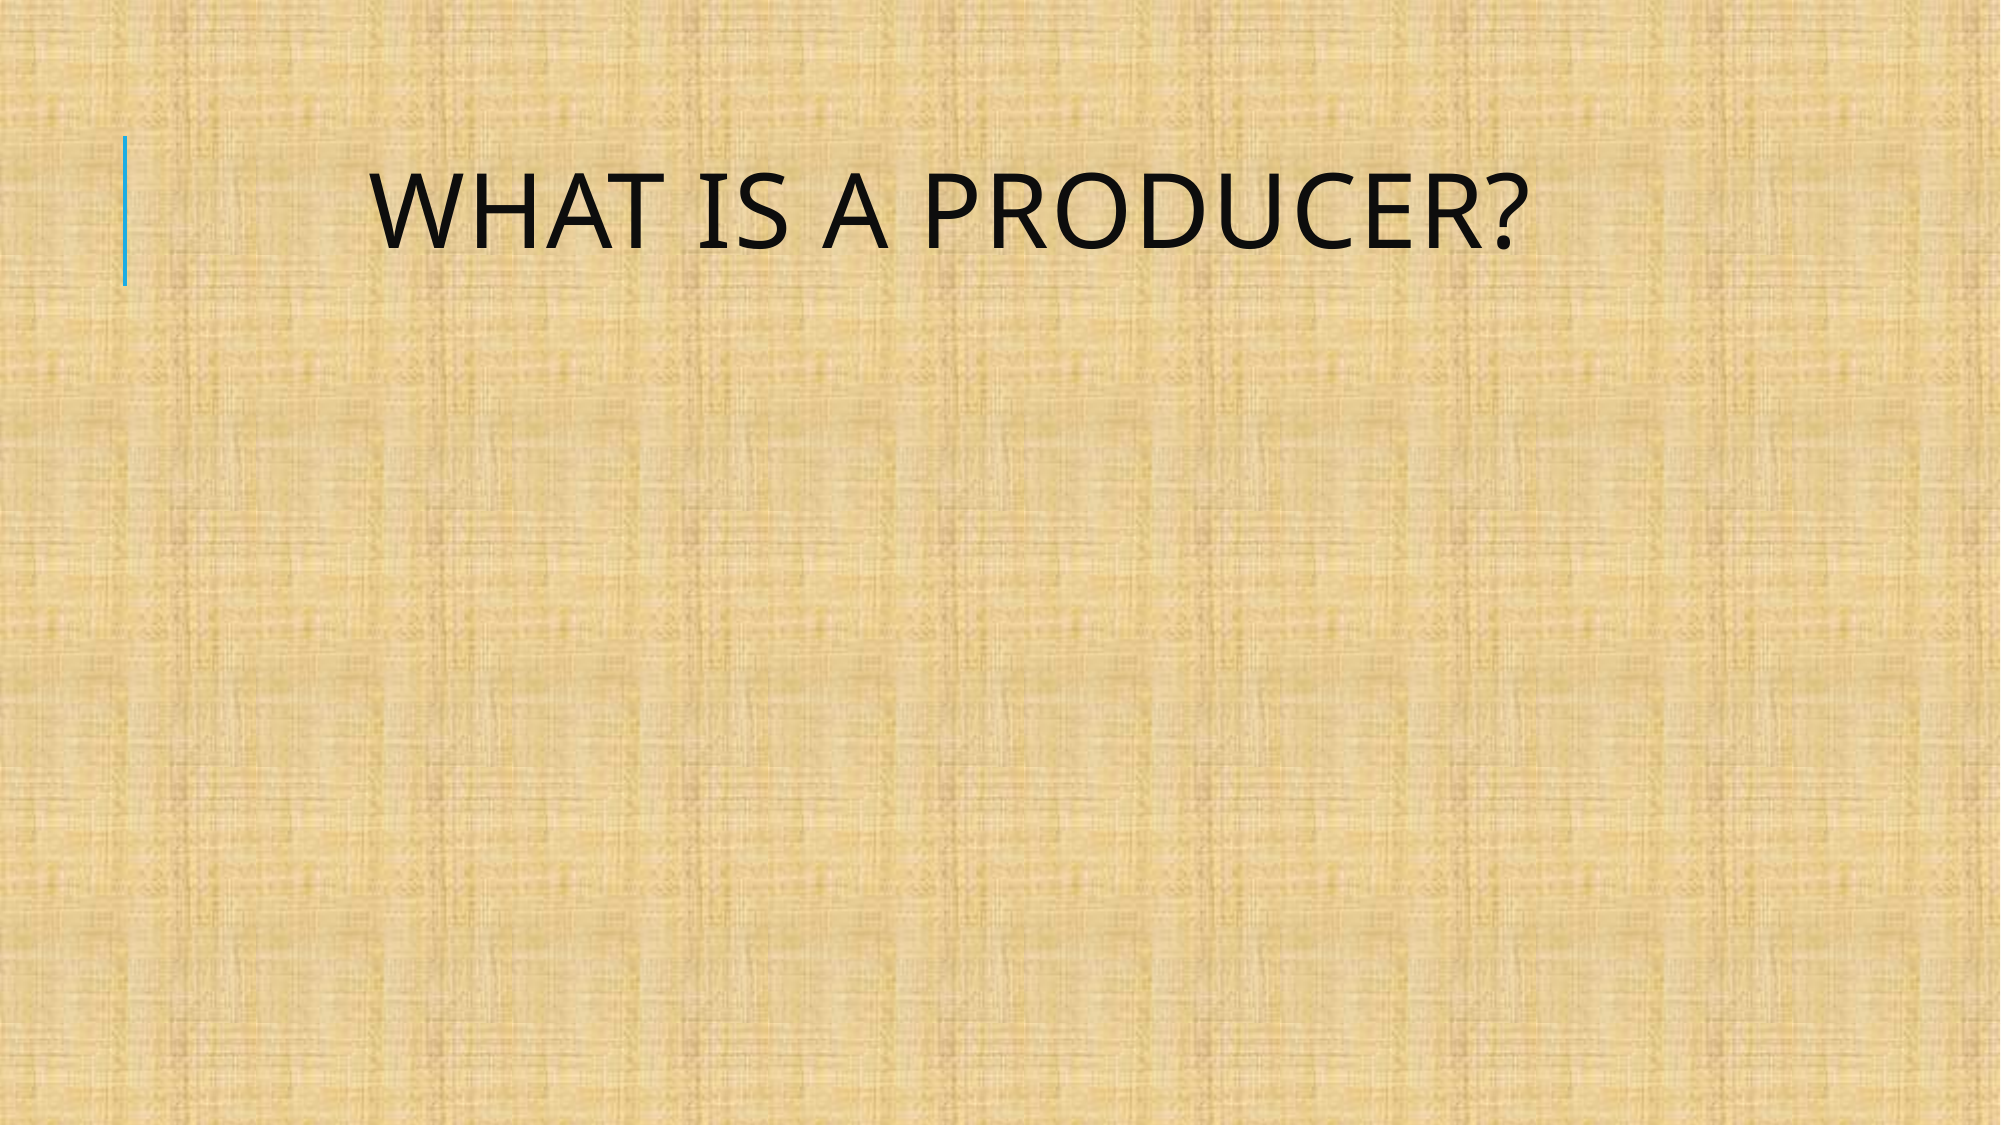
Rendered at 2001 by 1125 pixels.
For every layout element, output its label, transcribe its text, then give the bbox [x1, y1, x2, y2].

title What is a producer? [168, 96, 1763, 342]
picture [0, 0, 2001, 1125]
